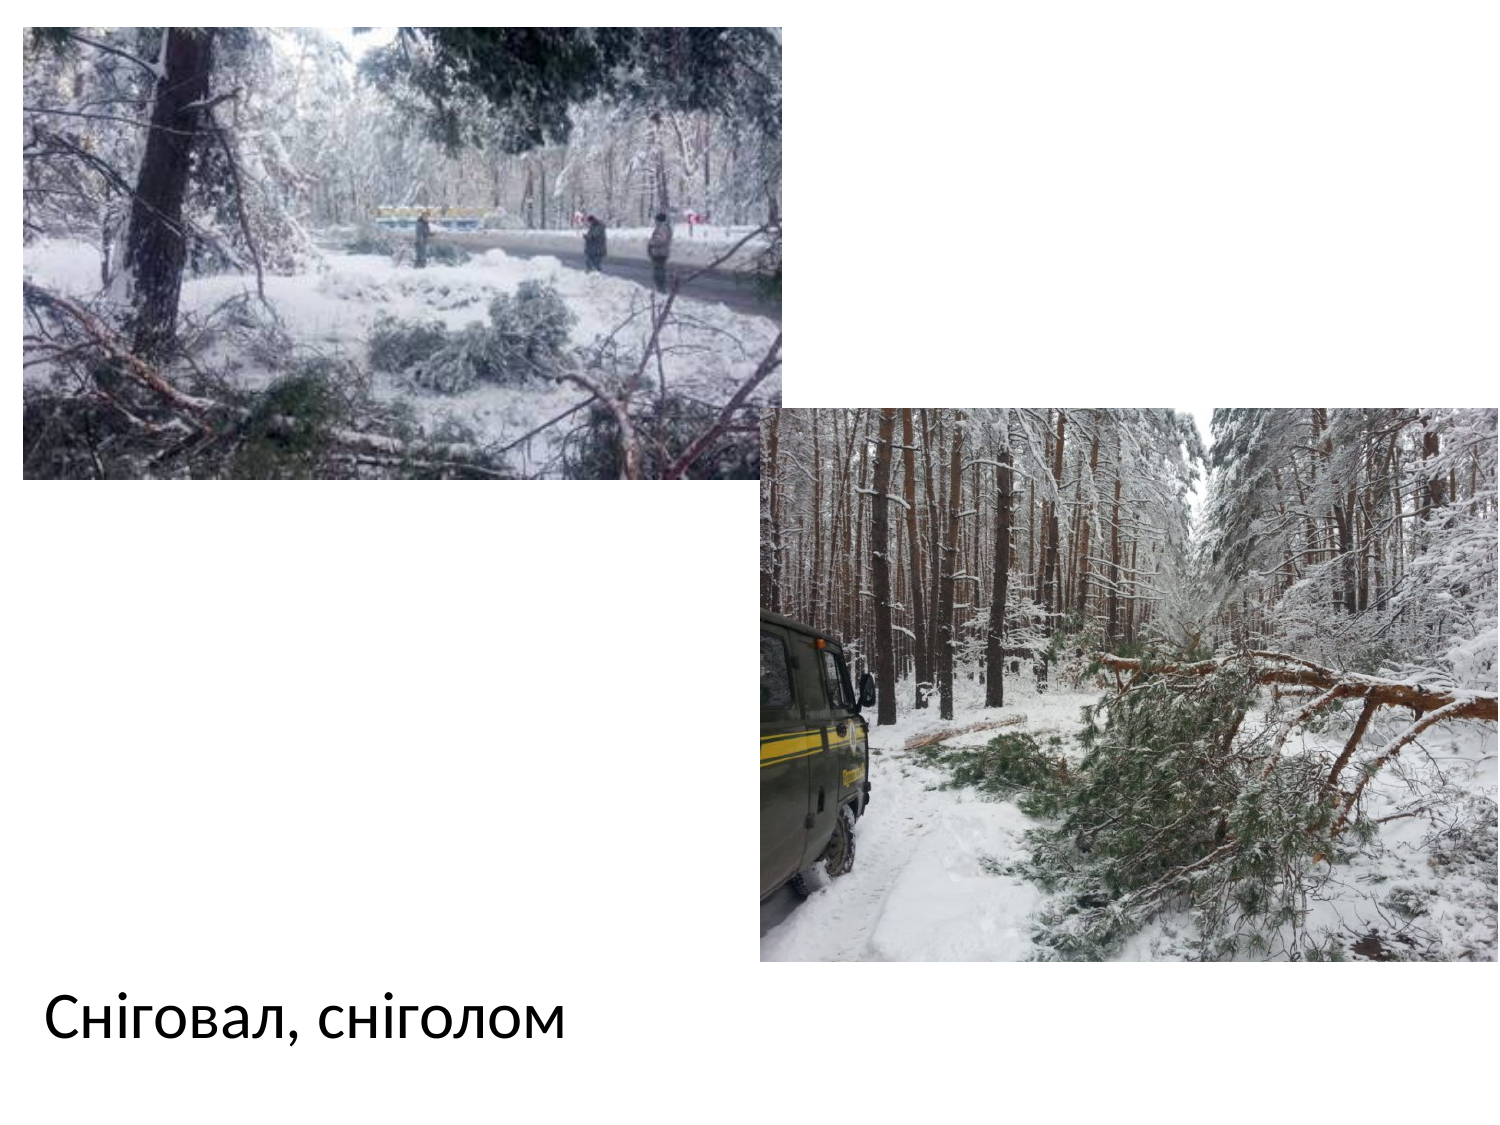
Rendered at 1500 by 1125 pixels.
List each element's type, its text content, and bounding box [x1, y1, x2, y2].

list Сніговал, сніголом [29, 964, 1380, 1100]
picture [23, 27, 1498, 962]
